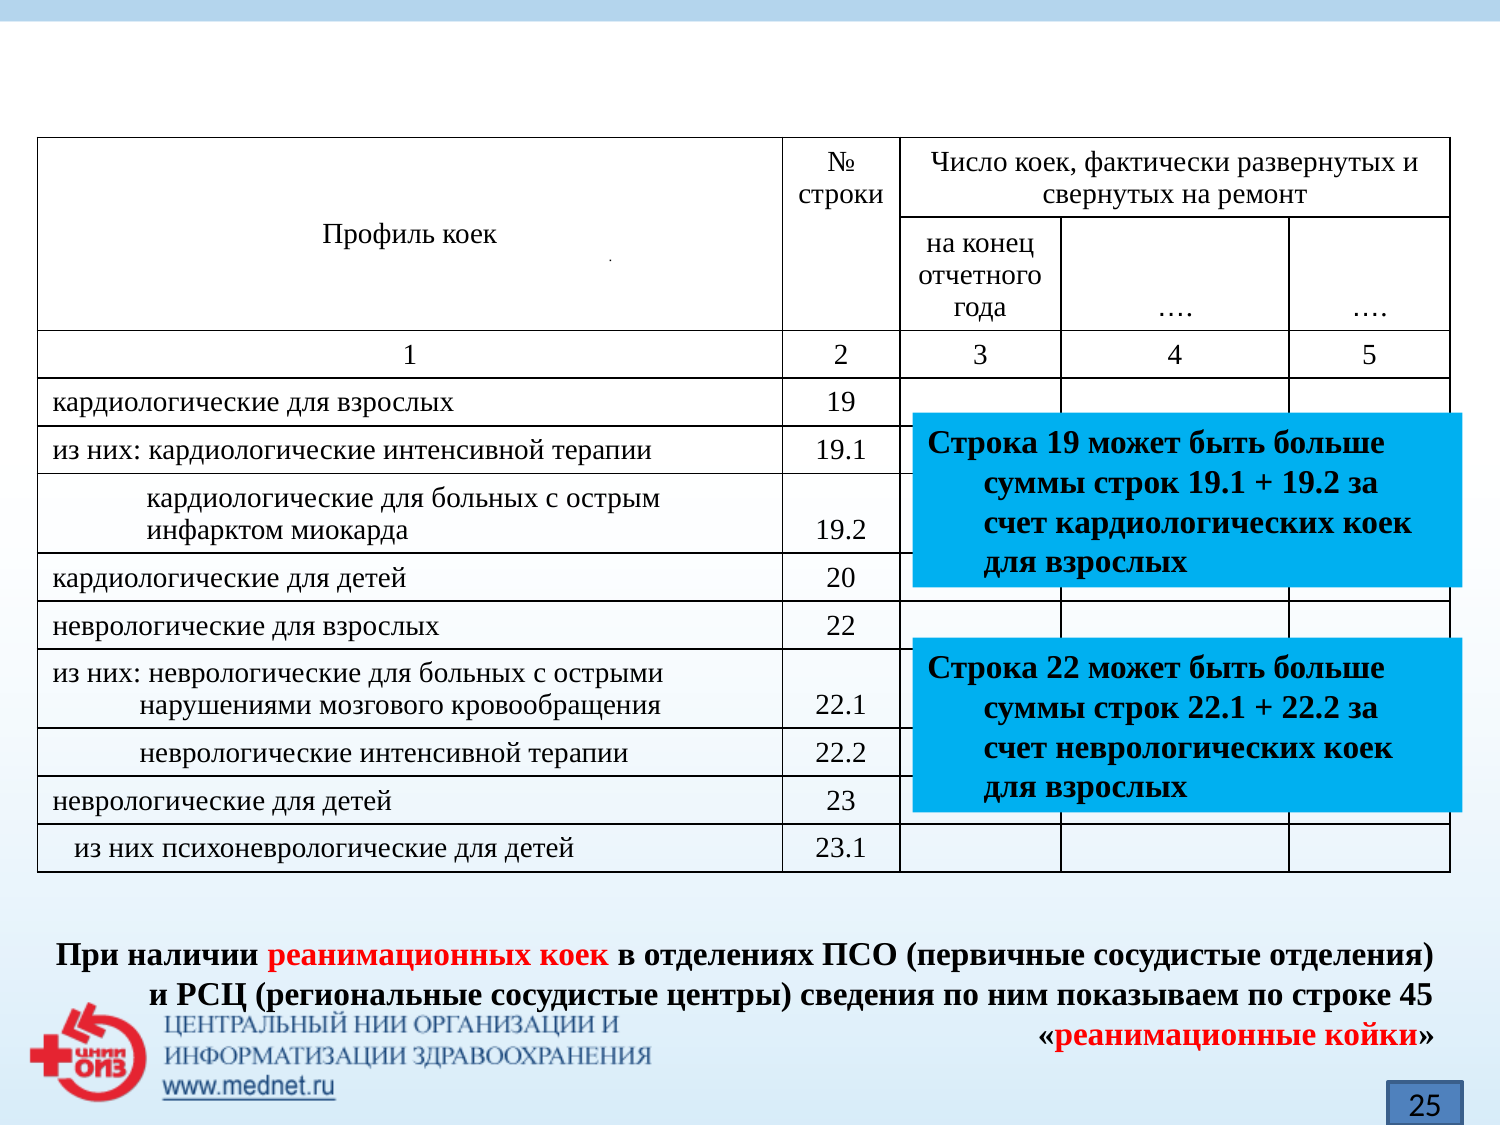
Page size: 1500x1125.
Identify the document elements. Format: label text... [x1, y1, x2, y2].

table_cell [1062, 813, 1288, 823]
text_box При наличии реанимационных коек в отделениях ПСО (первичные сосудистые отделения) и РСЦ (региональные сосудистые центры) сведения по ним показываем по строке 45 «реанимационные койки» [37, 924, 1450, 1106]
table_cell 23.1 [783, 825, 899, 871]
table_cell 2 [783, 331, 899, 377]
table_cell …. [1290, 218, 1449, 330]
table_cell неврологические для детей [38, 777, 782, 823]
table_cell [901, 554, 1060, 600]
table_cell 22 [783, 602, 899, 648]
table_cell [1062, 379, 1288, 412]
table_cell на конец отчетного года [901, 218, 1060, 330]
table_cell [901, 474, 912, 552]
table_cell из них: кардиологические интенсивной терапии [38, 427, 782, 473]
table_cell 22.2 [783, 729, 899, 775]
table_cell 3 [901, 331, 1060, 377]
table_cell неврологические для взрослых [38, 602, 782, 648]
table_cell [1062, 588, 1288, 600]
table_header Профиль коек [38, 138, 782, 330]
table_cell [1290, 588, 1449, 600]
table_cell [1290, 813, 1449, 823]
table_cell 23 [783, 777, 899, 823]
table_cell 19 [783, 379, 899, 425]
table_cell [901, 777, 1060, 823]
table_cell [1062, 602, 1288, 637]
table_cell 20 [783, 554, 899, 600]
table_cell кардиологические для больных с острым инфарктом миокарда [38, 474, 782, 552]
table_cell кардиологические для взрослых [38, 379, 782, 425]
table_cell [901, 729, 912, 775]
text_box Строка 19 может быть больше суммы строк 19.1 + 19.2 за счет кардиологических коек для взрослых [912, 412, 1463, 588]
table_cell кардиологические для детей [38, 554, 782, 600]
table_cell …. [1062, 218, 1288, 330]
table_header Число коек, фактически развернутых и свернутых на ремонт [901, 138, 1449, 216]
table_cell [901, 602, 1060, 648]
table_cell [1290, 825, 1449, 871]
table_cell неврологические интенсивной терапии [38, 729, 782, 775]
table_cell из них психоневрологические для детей [38, 825, 782, 871]
table_cell 5 [1290, 331, 1449, 377]
table_cell [901, 650, 912, 727]
table_cell из них: неврологические для больных с острыми нарушениями мозгового кровообращения [38, 650, 782, 727]
text_box 25 [1386, 1080, 1464, 1125]
table_cell [901, 427, 912, 473]
table_cell [1062, 825, 1288, 871]
table_header № строки [783, 138, 899, 330]
table_cell [1290, 602, 1449, 637]
table_cell 19.1 [783, 427, 899, 473]
table_cell [901, 825, 1060, 871]
table_cell 4 [1062, 331, 1288, 377]
table_cell 19.2 [783, 474, 899, 552]
picture [0, 0, 1500, 1125]
table_cell 22.1 [783, 650, 899, 727]
table_cell 1 [38, 331, 782, 377]
table_cell [1290, 379, 1449, 412]
text_box Строка 22 может быть больше суммы строк 22.1 + 22.2 за счет неврологических коек для взрослых [912, 637, 1463, 813]
table_cell [901, 379, 1060, 425]
